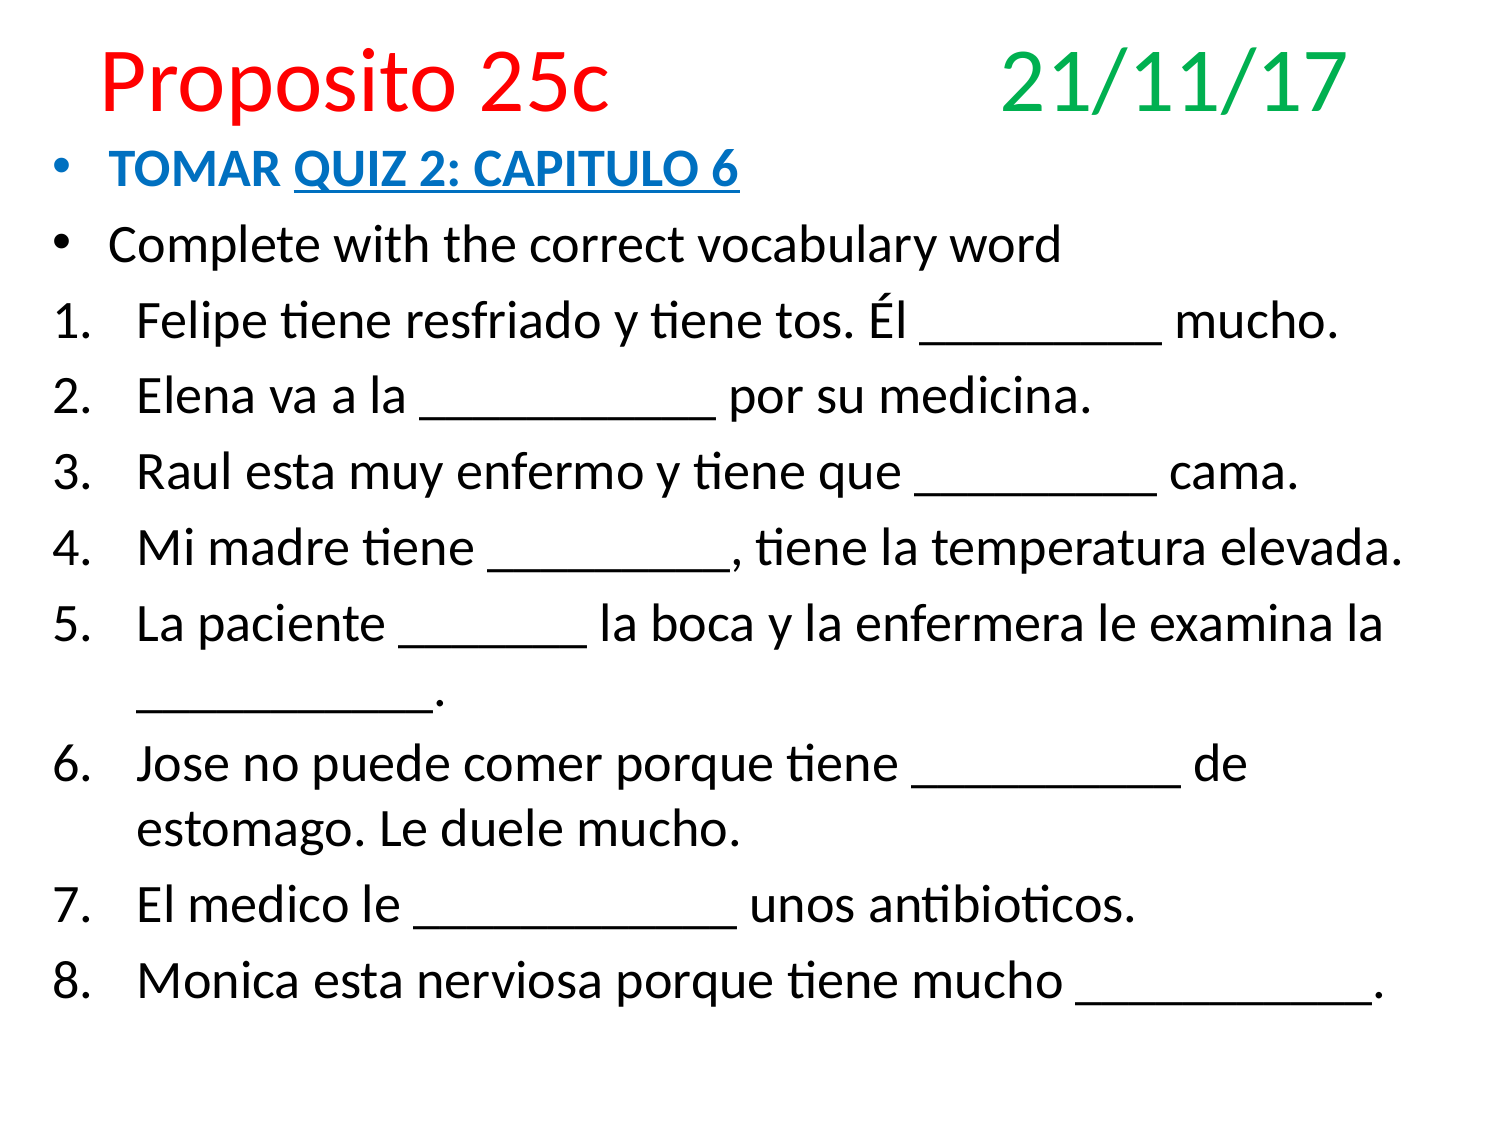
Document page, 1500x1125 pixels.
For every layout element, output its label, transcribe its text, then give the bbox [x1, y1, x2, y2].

text_box Proposito 25c 21/11/17 [49, 12, 1400, 200]
text_box TOMAR QUIZ 2: CAPITULO 6 Complete with the correct vocabulary word Felipe tiene resfriado y tiene tos. Él _________ mucho. Elena va a la ___________ por su medicina. Raul esta muy enfermo y tiene que _________ cama. Mi madre tiene _________, tiene la temperatura elevada. La paciente _______ la boca y la enfermera le examina la ___________. Jose no puede comer porque tiene __________ de estomago. Le duele mucho. El medico le ____________ unos antibioticos. Monica esta nerviosa porque tiene mucho ___________. [37, 124, 1438, 1025]
